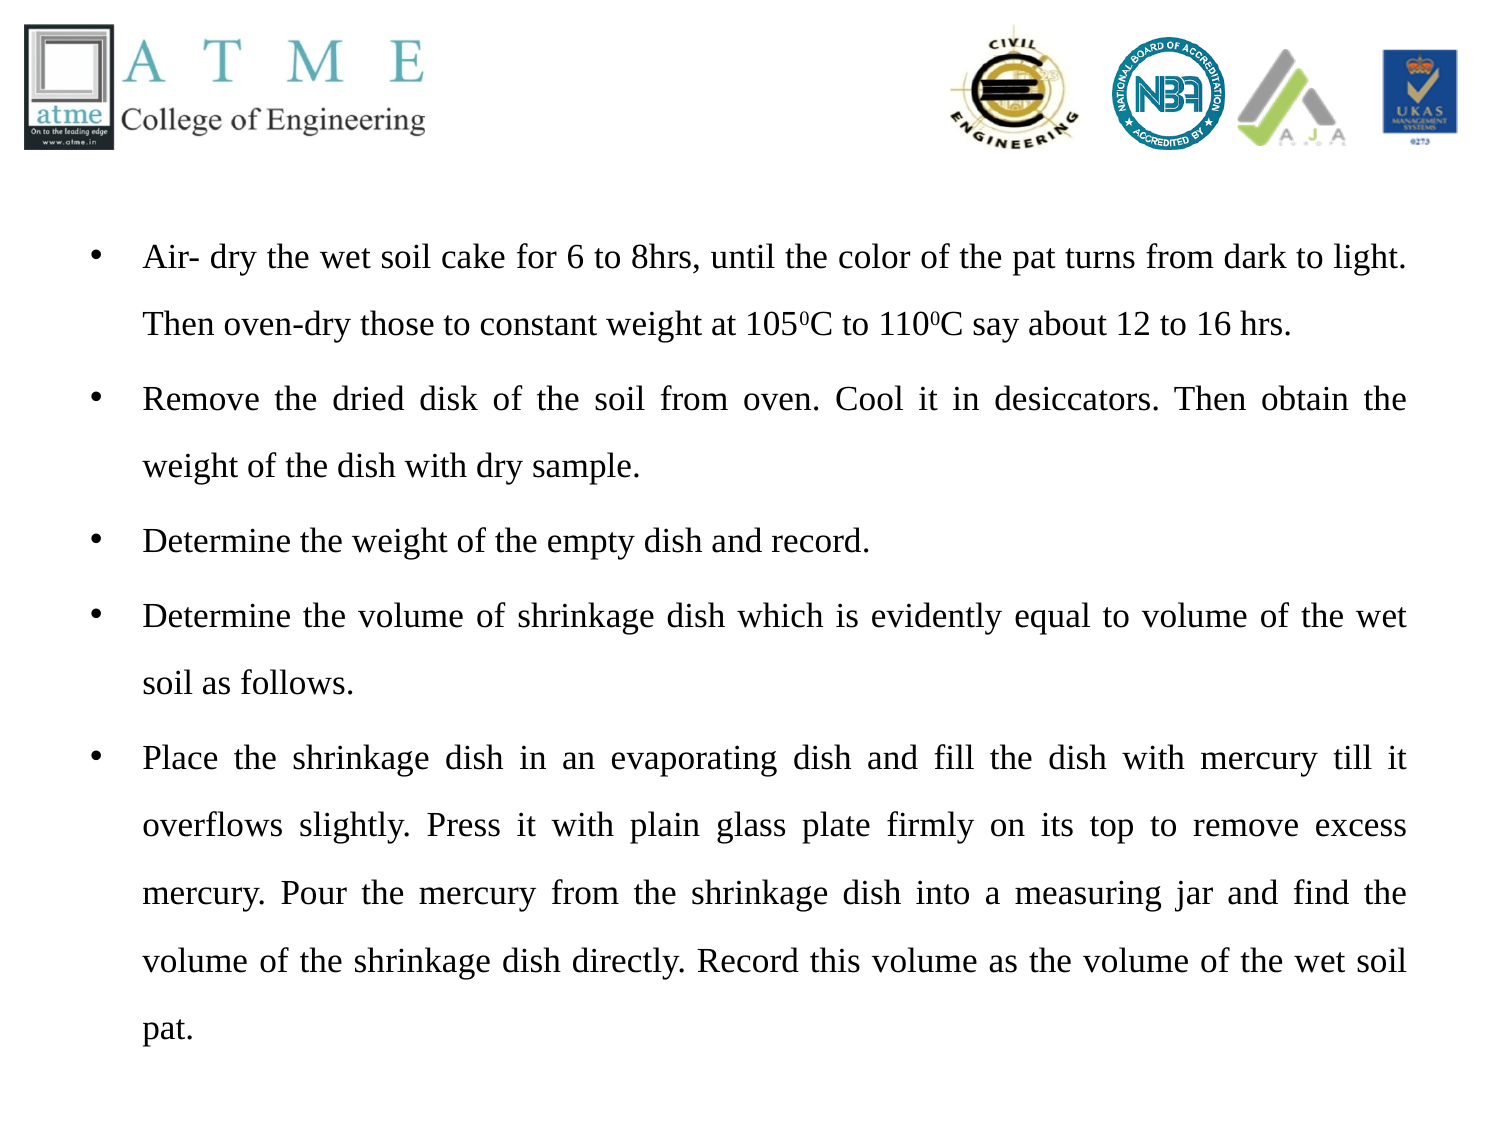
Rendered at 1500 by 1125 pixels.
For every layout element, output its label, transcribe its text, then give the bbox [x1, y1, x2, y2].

picture [1209, 103, 1218, 120]
picture [1184, 109, 1225, 150]
picture [950, 24, 1080, 150]
picture [1237, 49, 1458, 146]
picture [1179, 37, 1225, 79]
picture [1112, 37, 1213, 150]
picture [24, 24, 425, 150]
list Air- dry the wet soil cake for 6 to 8hrs, until the color of the pat turns from dark to light. Then oven-dry those to constant weight at 1050C to 1100C say about 12 to 16 hrs. Remove the dried disk of the soil from oven. Cool it in desiccators. Then obtain the weight of the dish with dry sample. Determine the weight of the empty dish and record. Determine the volume of shrinkage dish which is evidently equal to volume of the wet soil as follows. Place the shrinkage dish in an evaporating dish and fill the dish with mercury till it overflows slightly. Press it with plain glass plate firmly on its top to remove excess mercury. Pour the mercury from the shrinkage dish into a measuring jar and find the volume of the shrinkage dish directly. Record this volume as the volume of the wet soil pat. [75, 200, 1425, 1075]
